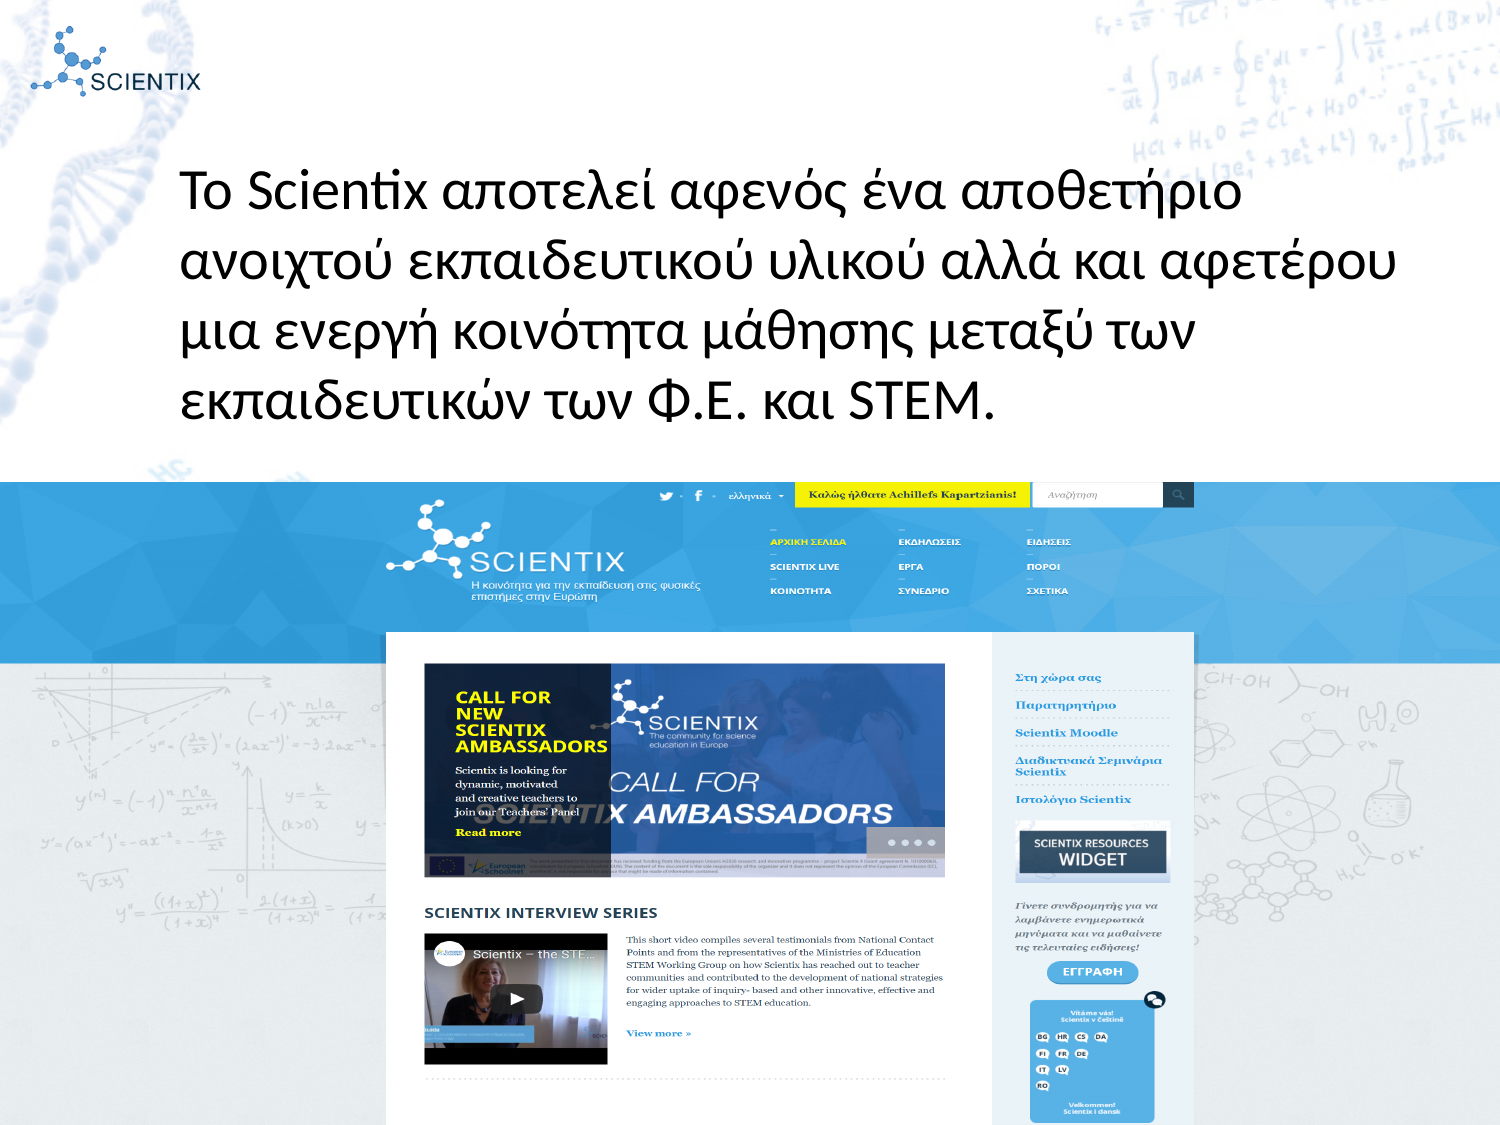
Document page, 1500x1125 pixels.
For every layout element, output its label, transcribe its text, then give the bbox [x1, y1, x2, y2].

text_box Το Scientix αποτελεί αφενός ένα αποθετήριο ανοιχτού εκπαιδευτικού υλικού αλλά και αφετέρου μια ενεργή κοινότητα μάθησης μεταξύ των εκπαιδευτικών των Φ.Ε. και STEM. [165, 143, 1445, 480]
picture [0, 0, 1500, 1125]
